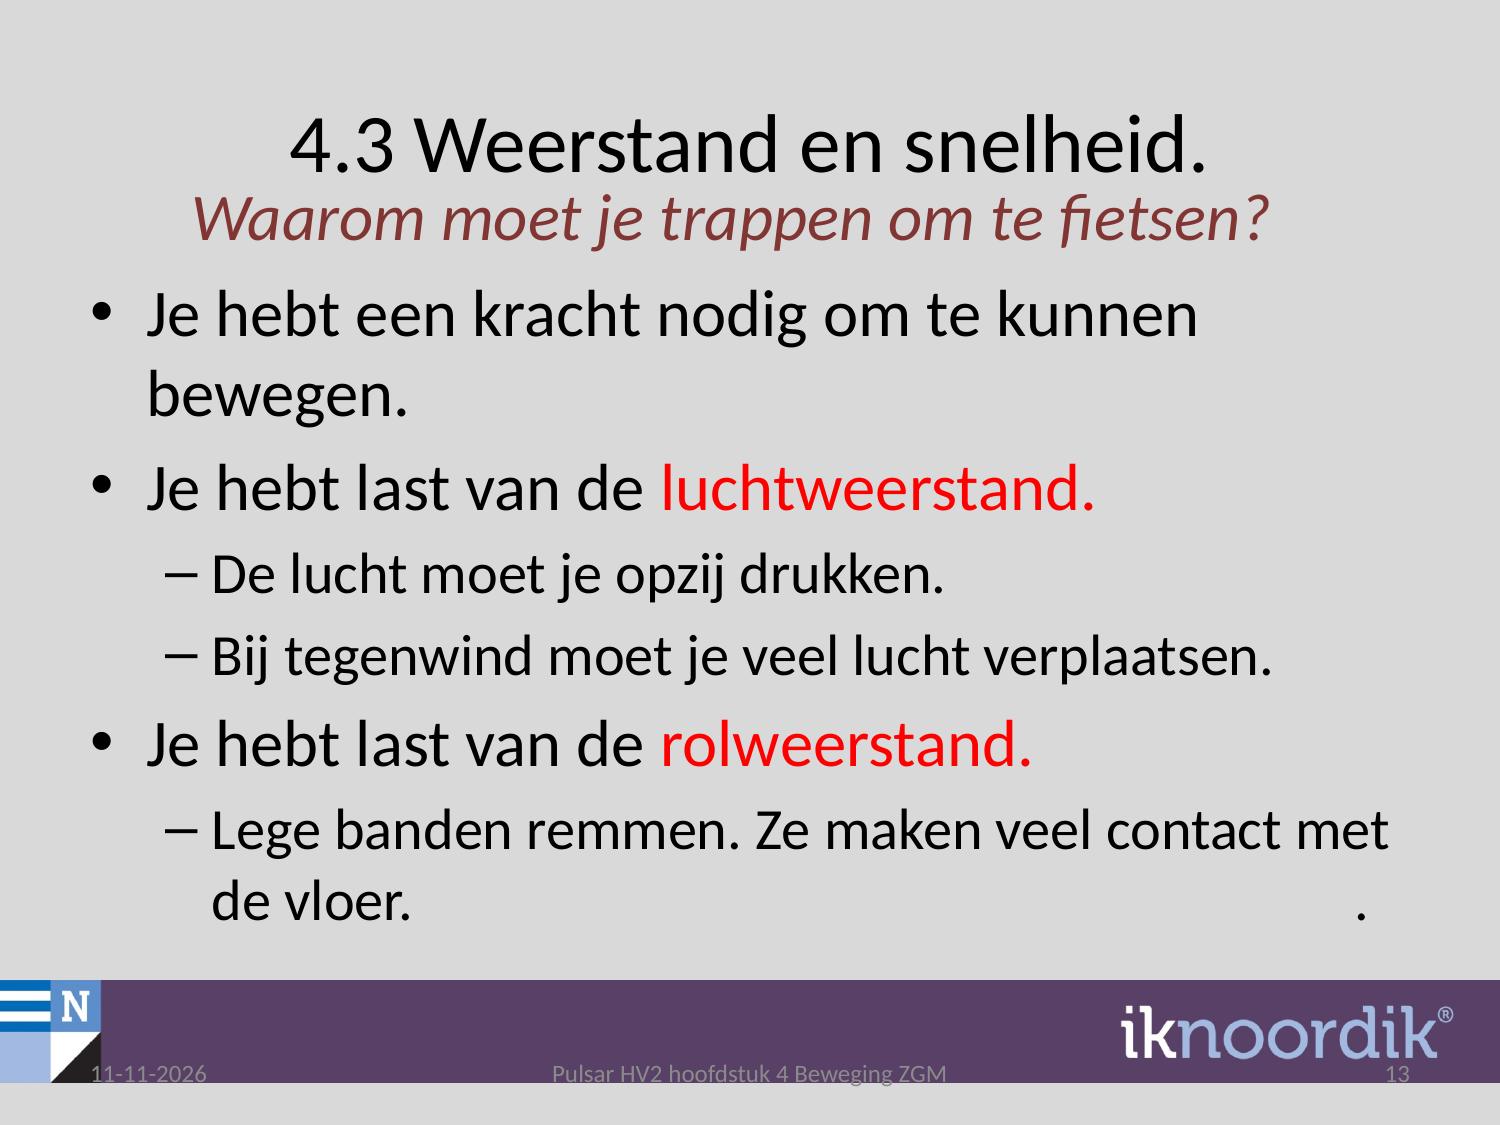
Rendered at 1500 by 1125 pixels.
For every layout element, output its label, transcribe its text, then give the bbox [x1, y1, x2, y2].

slide_number 13 [1074, 1042, 1425, 1103]
picture [0, 980, 1500, 1083]
footer Pulsar HV2 hoofdstuk 4 Beweging ZGM [512, 1042, 988, 1103]
text_box Waarom moet je trappen om te fietsen? [176, 166, 1324, 262]
title 4.3 Weerstand en snelheid. [74, 44, 1426, 233]
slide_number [75, 1042, 425, 1103]
list Je hebt een kracht nodig om te kunnen bewegen. Je hebt last van de luchtweerstand. De lucht moet je opzij drukken. Bij tegenwind moet je veel lucht verplaatsen. Je hebt last van de rolweerstand. Lege banden remmen. Ze maken veel contact met de vloer. . [74, 262, 1426, 1006]
